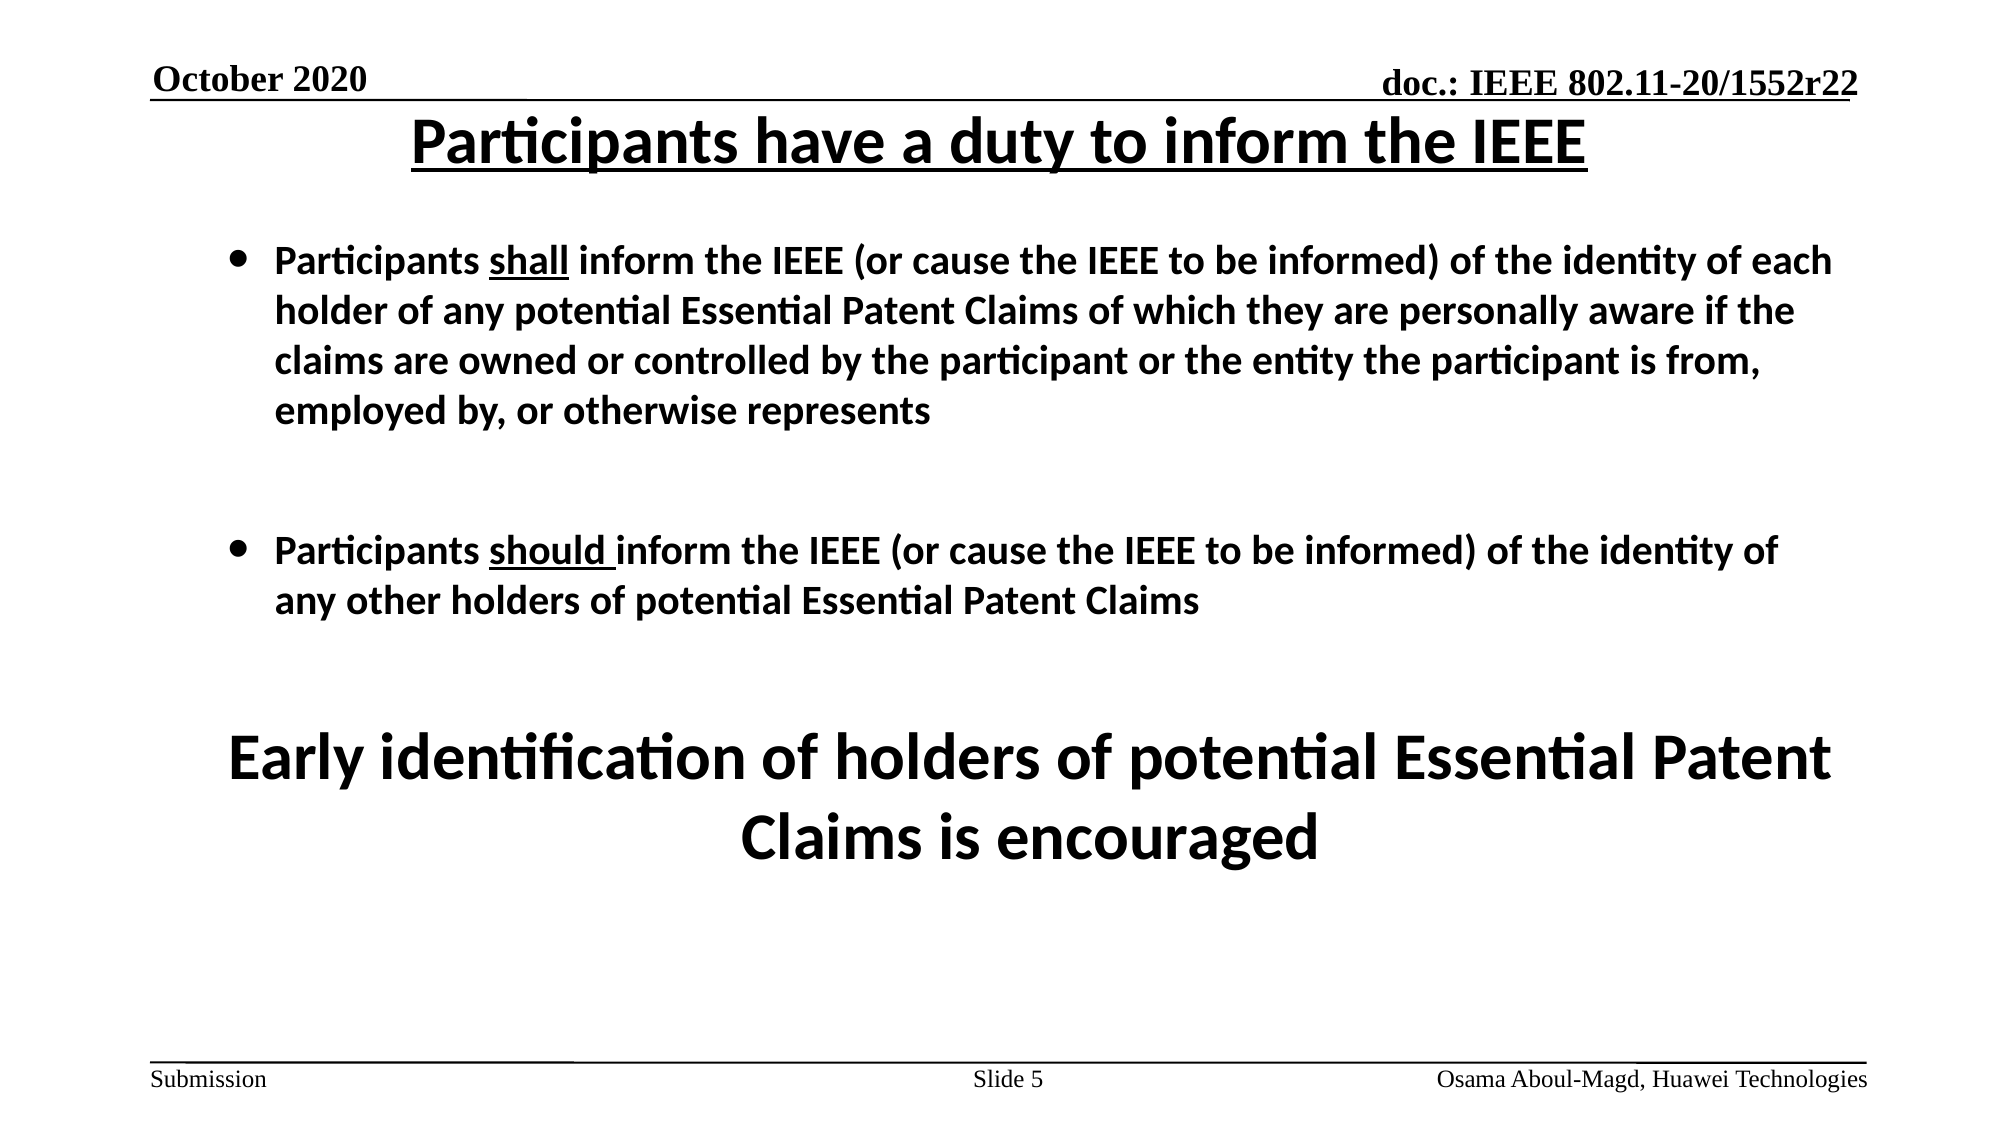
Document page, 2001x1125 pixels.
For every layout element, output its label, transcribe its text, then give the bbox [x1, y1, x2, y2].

slide_number Slide 5 [950, 1061, 1067, 1123]
title Participants have a duty to inform the IEEE [362, 112, 1638, 163]
footer Osama Aboul-Magd, Huawei Technologies [1171, 1061, 1869, 1093]
list Participants shall inform the IEEE (or cause the IEEE to be informed) of the identity of each holder of any potential Essential Patent Claims of which they are personally aware if the claims are owned or controlled by the participant or the entity the participant is from, employed by, or otherwise represents Participants should inform the IEEE (or cause the IEEE to be informed) of the identity of any other holders of potential Essential Patent Claims Early identification of holders of potential Essential Patent Claims is encouraged [137, 224, 1851, 901]
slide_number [152, 54, 563, 100]
